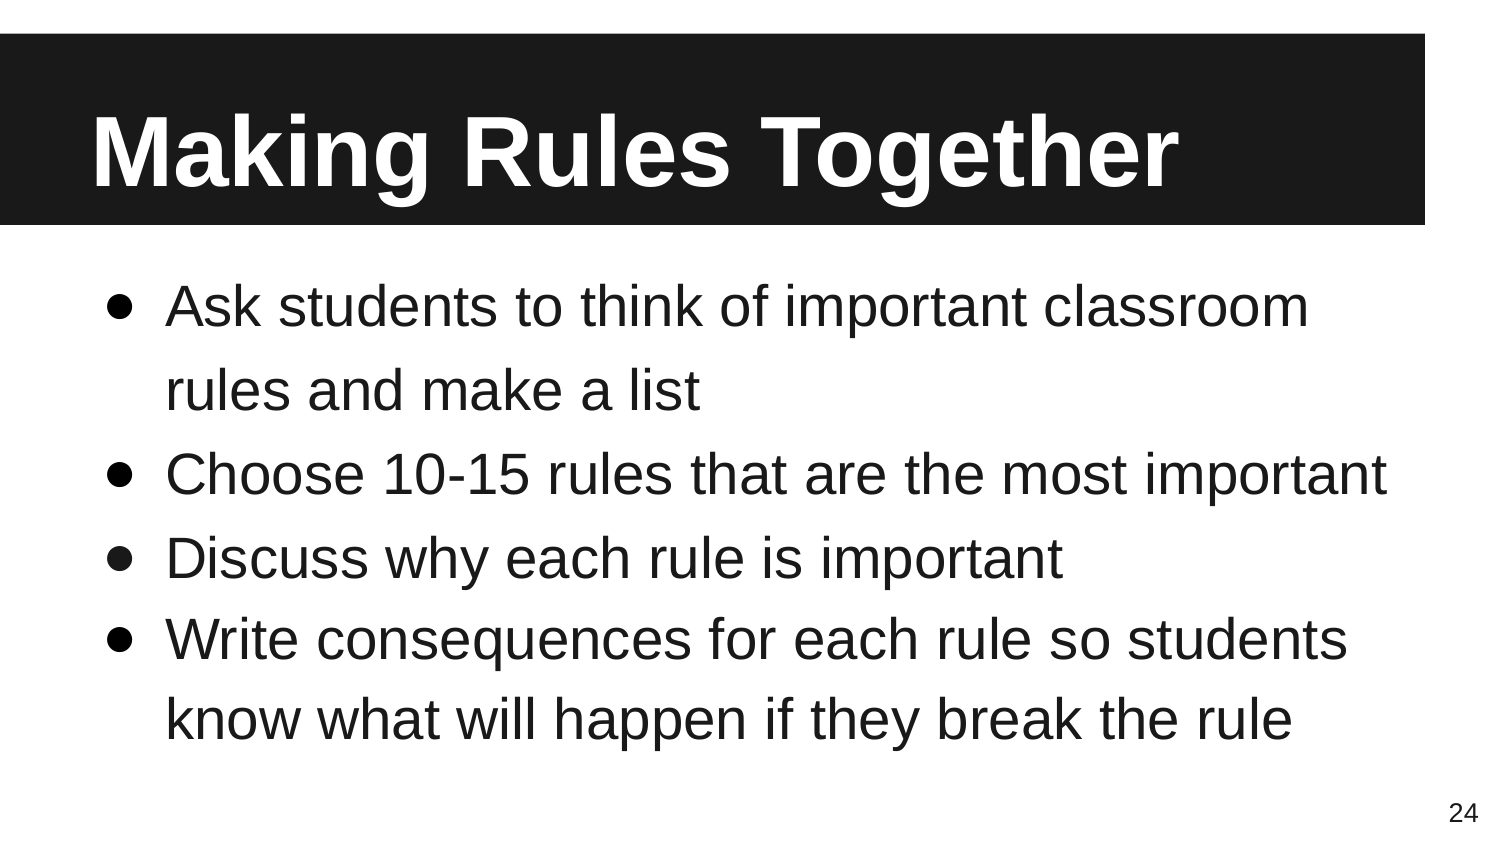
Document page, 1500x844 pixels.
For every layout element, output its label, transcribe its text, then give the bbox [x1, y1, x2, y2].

slide_number 24 [1403, 779, 1494, 844]
list Ask students to think of important classroom rules and make a list Choose 10-15 rules that are the most important Discuss why each rule is important Write consequences for each rule so students know what will happen if they break the rule [75, 239, 1425, 808]
title Making Rules Together [75, 33, 1425, 221]
